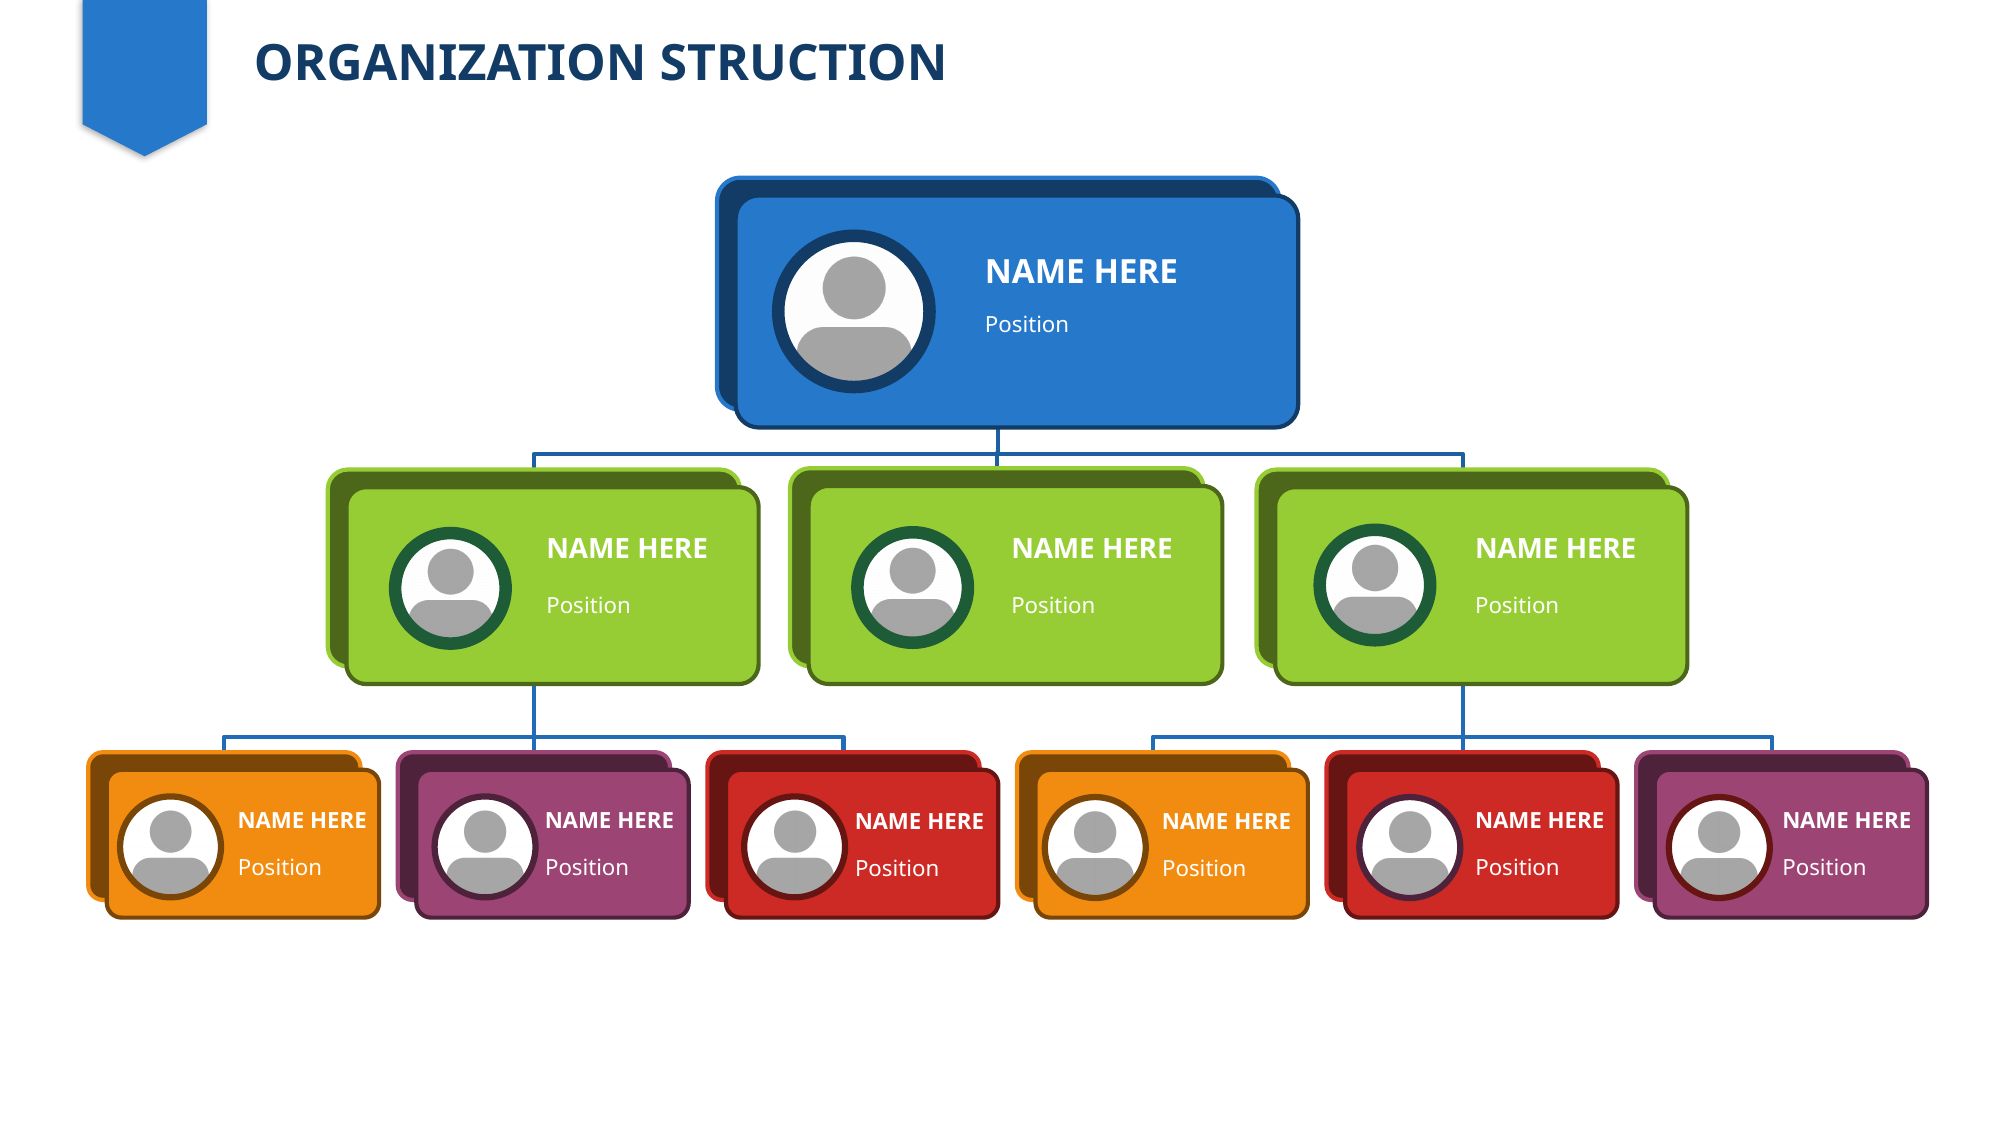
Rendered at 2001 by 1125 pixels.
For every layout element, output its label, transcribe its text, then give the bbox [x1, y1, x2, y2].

text_box [1000, 435, 1465, 467]
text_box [327, 469, 768, 685]
text_box [1465, 693, 1774, 750]
text_box [532, 739, 536, 750]
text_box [716, 177, 1299, 428]
text_box [536, 693, 846, 750]
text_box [1256, 469, 1696, 685]
text_box [1151, 693, 1465, 750]
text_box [87, 751, 385, 918]
text_box [995, 456, 999, 466]
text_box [1635, 751, 1929, 918]
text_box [1016, 751, 1309, 918]
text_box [789, 467, 1232, 685]
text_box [707, 751, 1002, 918]
text_box [532, 435, 1000, 467]
text_box [1461, 739, 1465, 750]
list ORGANIZATION STRUCTION [239, 23, 1023, 111]
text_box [397, 751, 692, 918]
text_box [1326, 751, 1622, 918]
text_box [222, 693, 536, 750]
